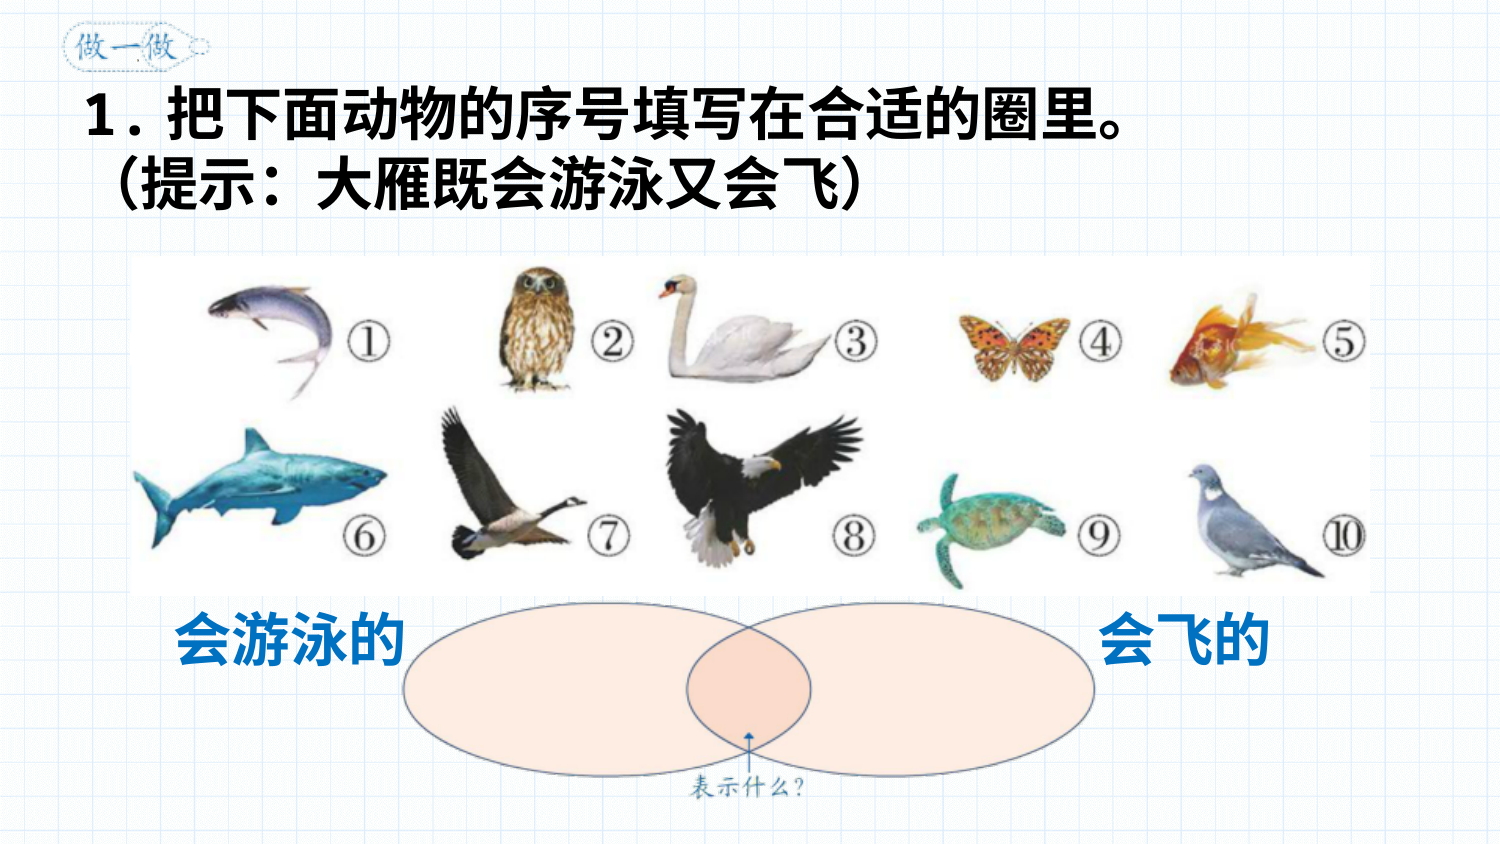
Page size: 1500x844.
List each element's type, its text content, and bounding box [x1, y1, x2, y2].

text_box 会飞的 [1082, 596, 1388, 681]
text_box 1.把下面动物的序号填写在合适的圈里。 （提示：大雁既会游泳又会飞） [67, 69, 1408, 225]
text_box 会游泳的 [159, 597, 464, 681]
picture [0, 0, 1500, 844]
